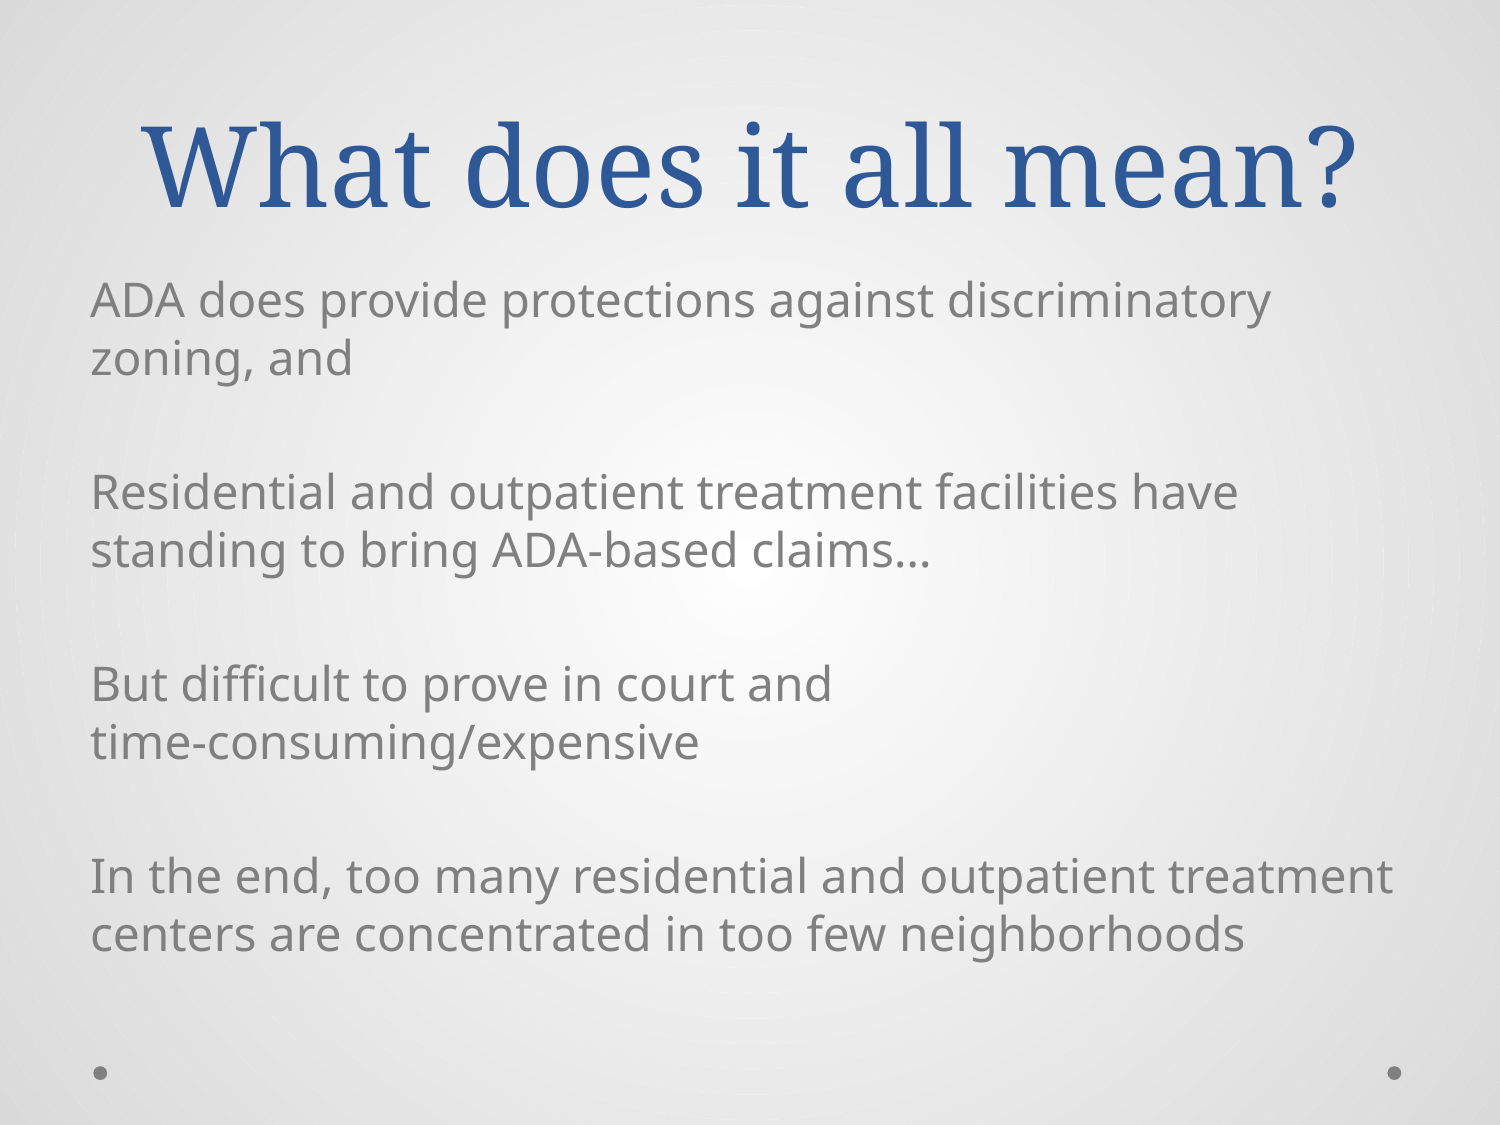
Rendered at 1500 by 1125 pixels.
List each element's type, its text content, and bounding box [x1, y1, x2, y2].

title What does it all mean? [75, 0, 1425, 238]
list ADA does provide protections against discriminatory zoning, and Residential and outpatient treatment facilities have standing to bring ADA-based claims… But difficult to prove in court and time-consuming/expensive In the end, too many residential and outpatient treatment centers are concentrated in too few neighborhoods [75, 262, 1425, 1005]
